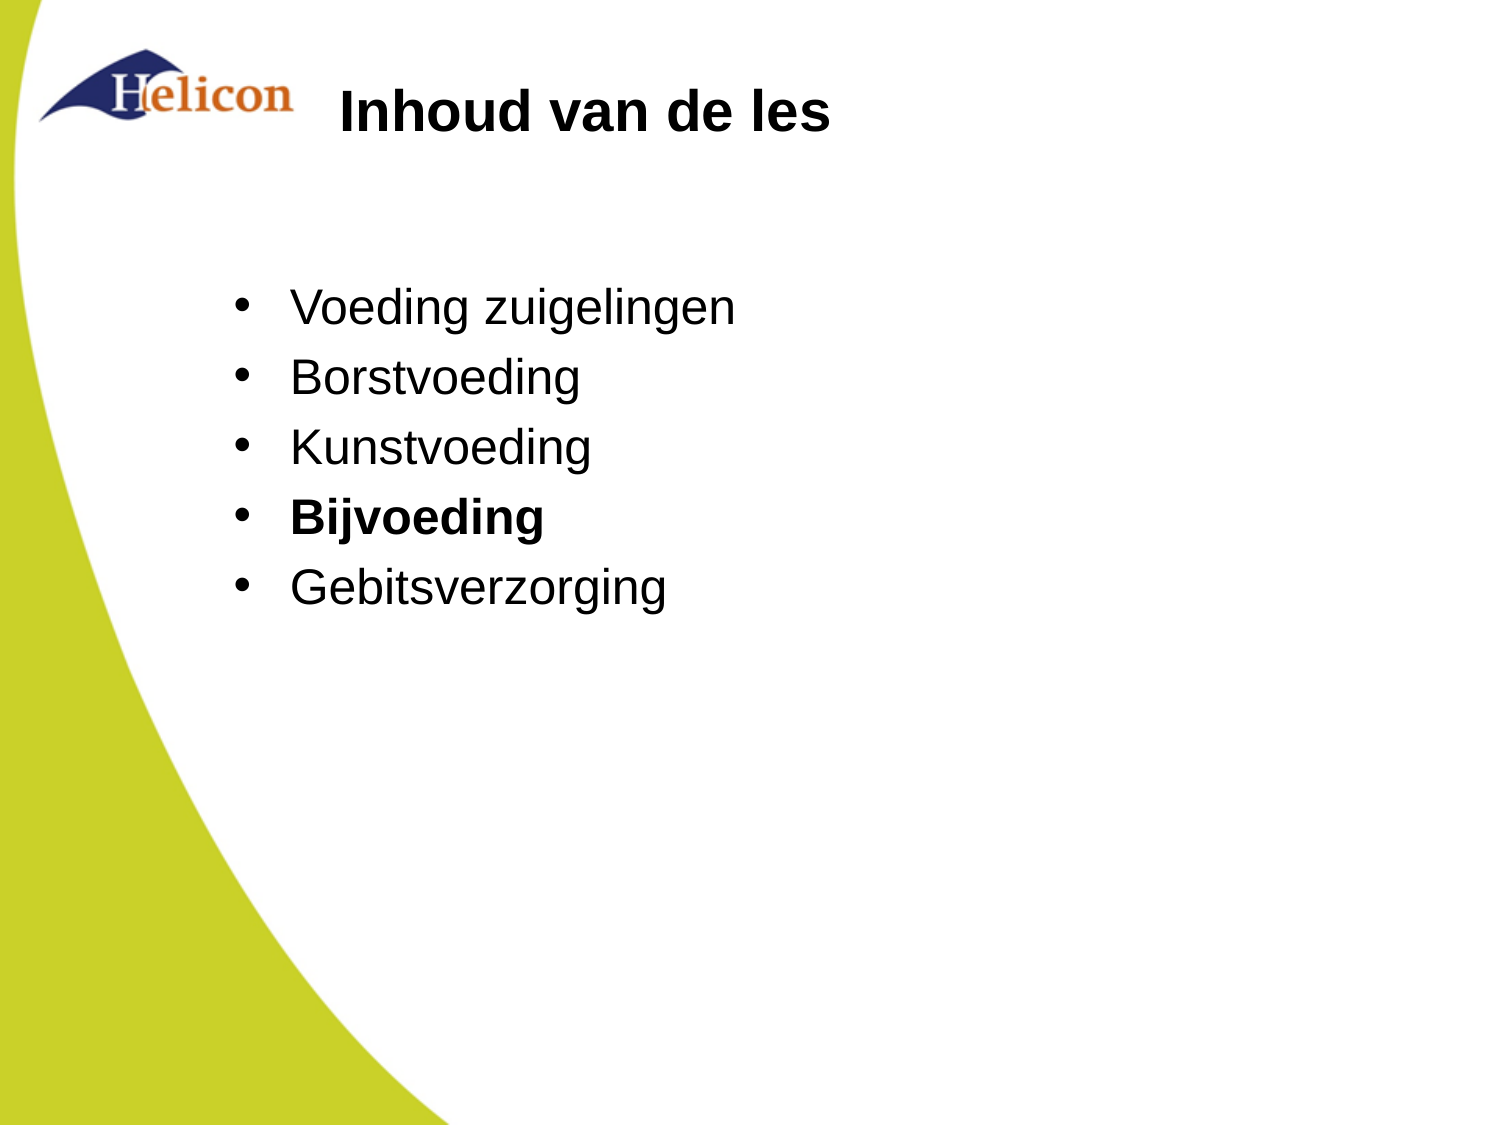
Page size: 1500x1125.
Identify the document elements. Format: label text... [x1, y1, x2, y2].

list Voeding zuigelingen Borstvoeding Kunstvoeding Bijvoeding Gebitsverzorging [218, 267, 1307, 835]
picture [0, 0, 1500, 1125]
title Inhoud van de les [324, 54, 1415, 161]
